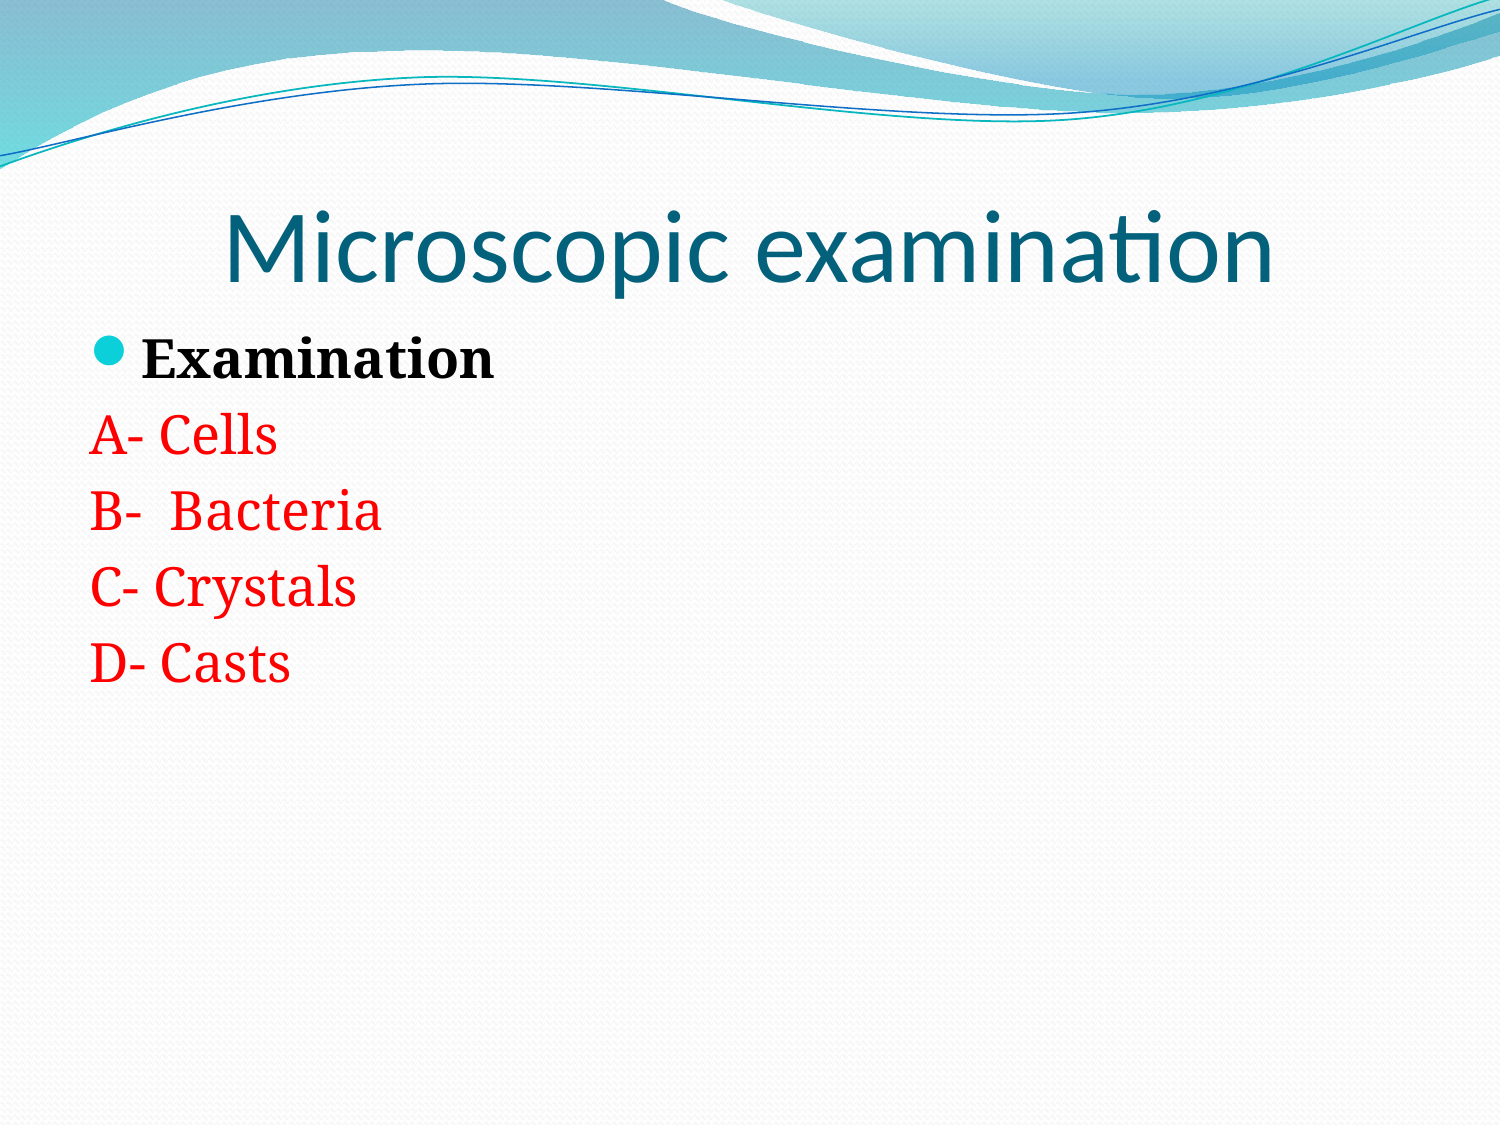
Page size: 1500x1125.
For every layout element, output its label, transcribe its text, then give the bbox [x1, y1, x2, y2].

list Examination A- Cells B- Bacteria C- Crystals D- Casts [75, 317, 1425, 1038]
title Microscopic examination [75, 115, 1425, 303]
